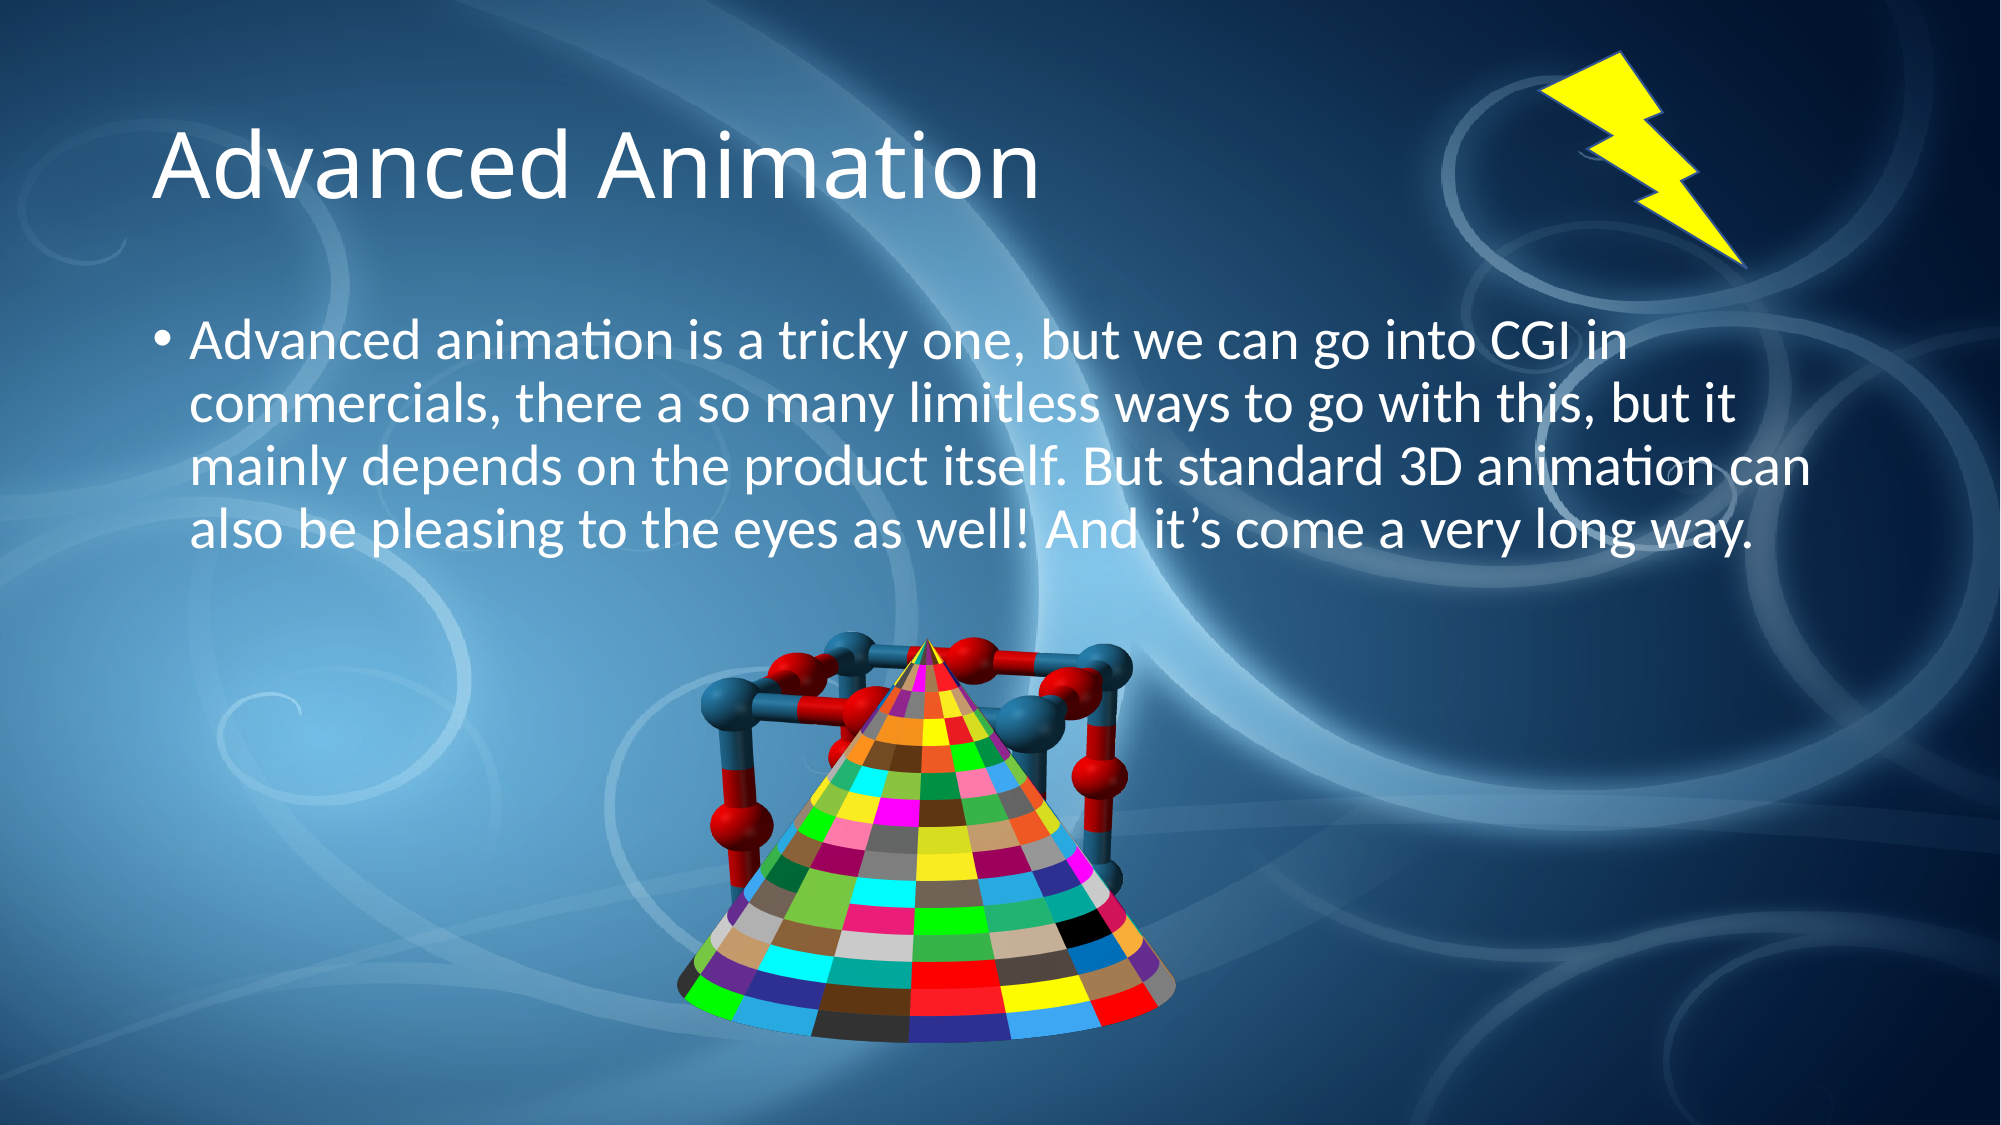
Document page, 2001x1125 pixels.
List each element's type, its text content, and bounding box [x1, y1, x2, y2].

list Advanced animation is a tricky one, but we can go into CGI in commercials, there a so many limitless ways to go with this, but it mainly depends on the product itself. But standard 3D animation can also be pleasing to the eyes as well! And it’s come a very long way. [137, 301, 1863, 1016]
title Advanced Animation [137, 59, 1863, 278]
text_box [1536, 49, 1749, 270]
picture [0, 0, 2001, 1125]
